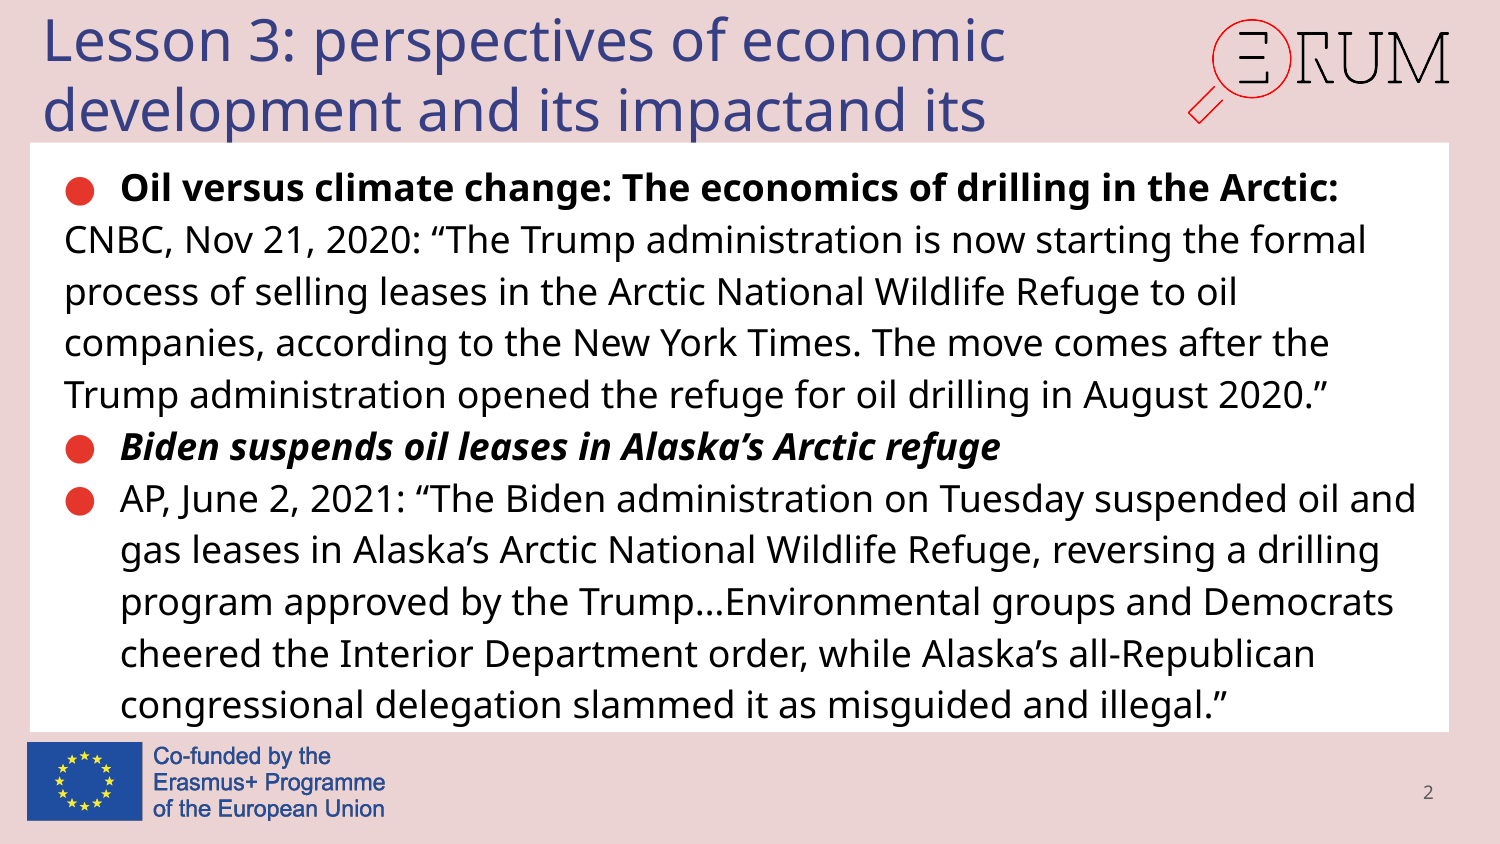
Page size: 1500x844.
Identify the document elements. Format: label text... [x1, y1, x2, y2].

title Lesson 3: perspectives of economic development and its impactand its impact [27, 0, 1144, 83]
list Oil versus climate change: The economics of drilling in the Arctic: CNBC, Nov 21, 2020: “The Trump administration is now starting the formal process of selling leases in the Arctic National Wildlife Refuge to oil companies, according to the New York Times. The move comes after the Trump administration opened the refuge for oil drilling in August 2020.” Biden suspends oil leases in Alaska’s Arctic refuge AP, June 2, 2021: “The Biden administration on Tuesday suspended oil and gas leases in Alaska’s Arctic National Wildlife Refuge, reversing a drilling program approved by the Trump…Environmental groups and Democrats cheered the Interior Department order, while Alaska’s all-Republican congressional delegation slammed it as misguided and illegal.” [29, 142, 1449, 733]
picture [1136, 0, 1500, 137]
picture [27, 742, 385, 821]
slide_number 2 [1358, 761, 1449, 826]
